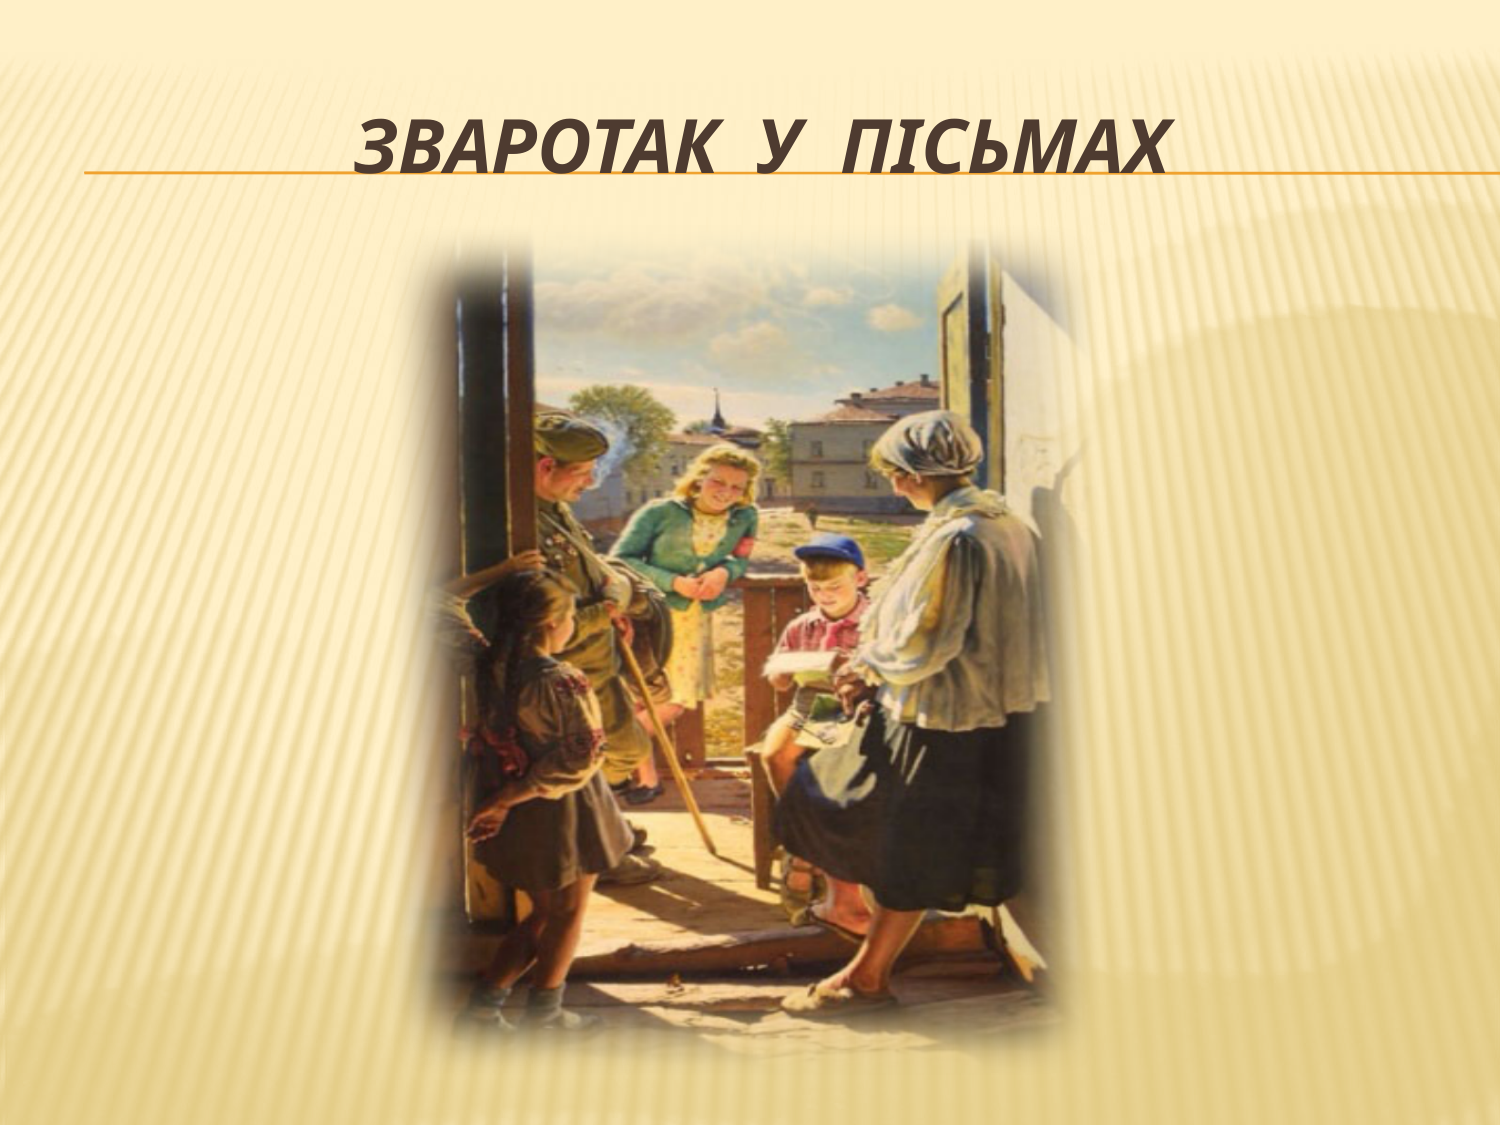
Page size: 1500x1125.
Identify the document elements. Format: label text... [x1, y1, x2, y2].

title Зваротак у пісьмах [50, 75, 1475, 213]
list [386, 222, 1102, 1079]
